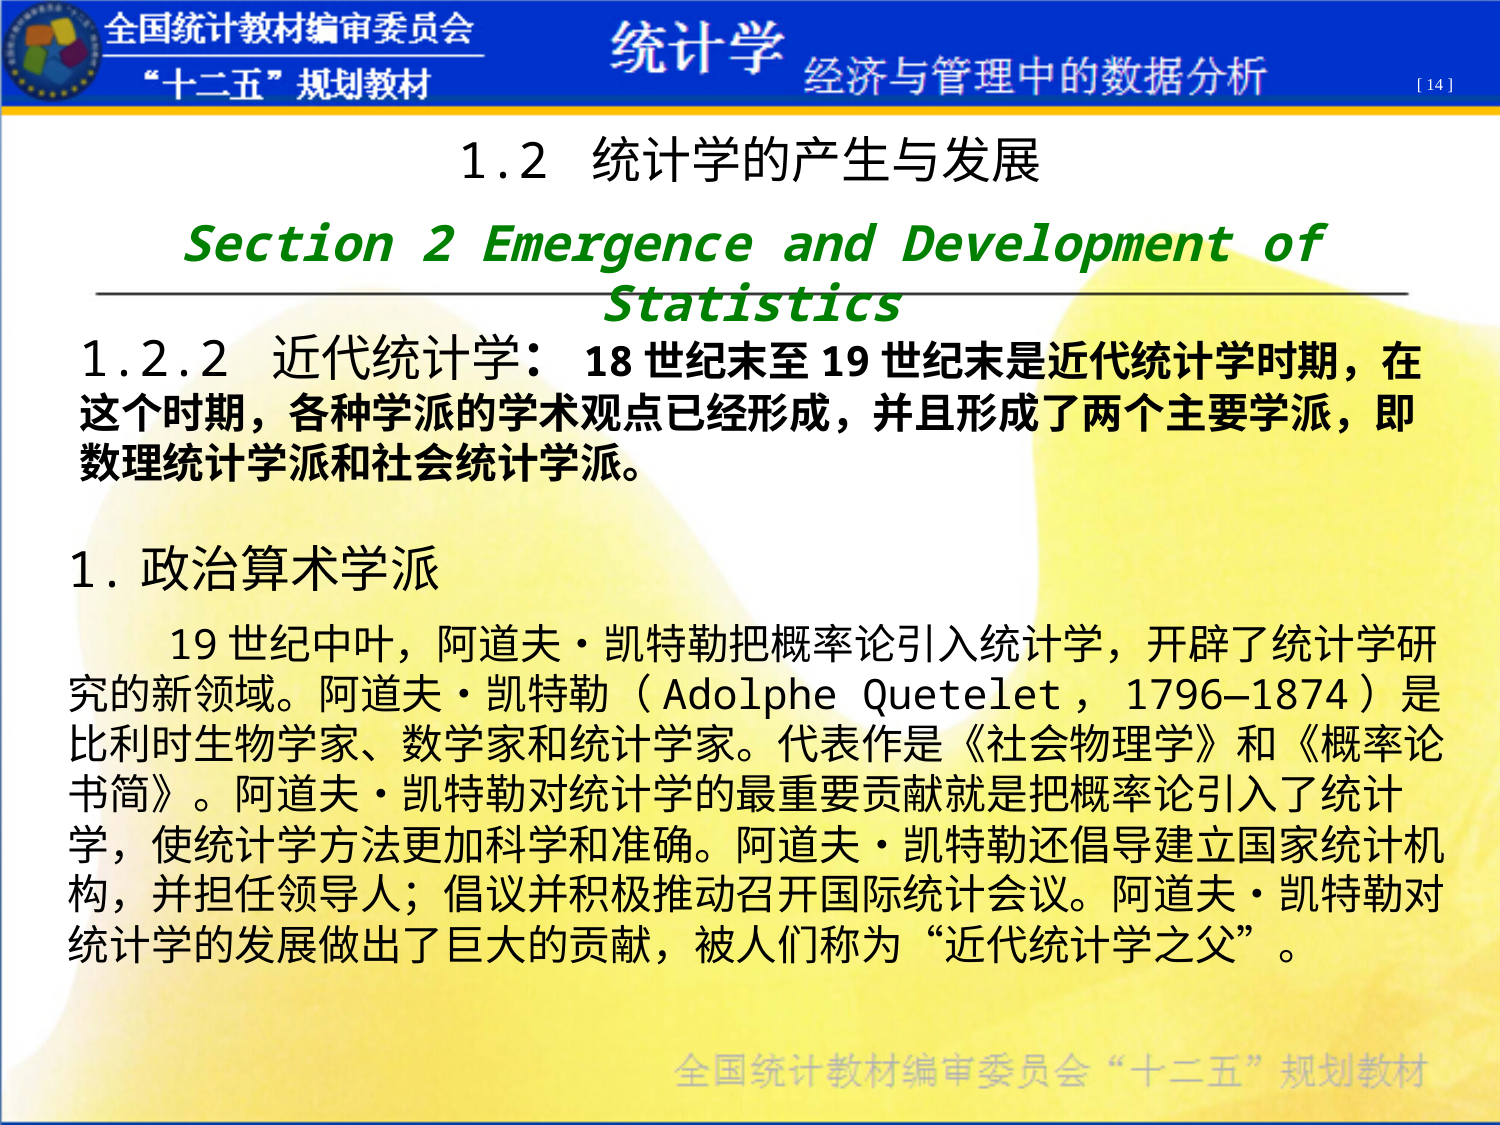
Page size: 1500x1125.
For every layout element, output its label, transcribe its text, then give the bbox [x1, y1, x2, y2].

text_box Section 2 Emergence and Development of Statistics [64, 203, 1436, 319]
text_box [ 14 ] [1364, 66, 1468, 142]
picture [0, 0, 1500, 1125]
text_box 1.政治算术学派 19世纪中叶，阿道夫•凯特勒把概率论引入统计学，开辟了统计学研究的新领域。阿道夫•凯特勒（Adolphe Quetelet，1796—1874）是比利时生物学家、数学家和统计学家。代表作是《社会物理学》和《概率论书简》。阿道夫•凯特勒对统计学的最重要贡献就是把概率论引入了统计学，使统计学方法更加科学和准确。阿道夫•凯特勒还倡导建立国家统计机构，并担任领导人；倡议并积极推动召开国际统计会议。阿道夫•凯特勒对统计学的发展做出了巨大的贡献，被人们称为“近代统计学之父”。 [53, 529, 1471, 976]
text_box 1.2.2 近代统计学：18世纪末至19世纪末是近代统计学时期，在这个时期，各种学派的学术观点已经形成，并且形成了两个主要学派，即数理统计学派和社会统计学派。 [64, 319, 1447, 494]
text_box 1.2 统计学的产生与发展 [64, 121, 1436, 196]
